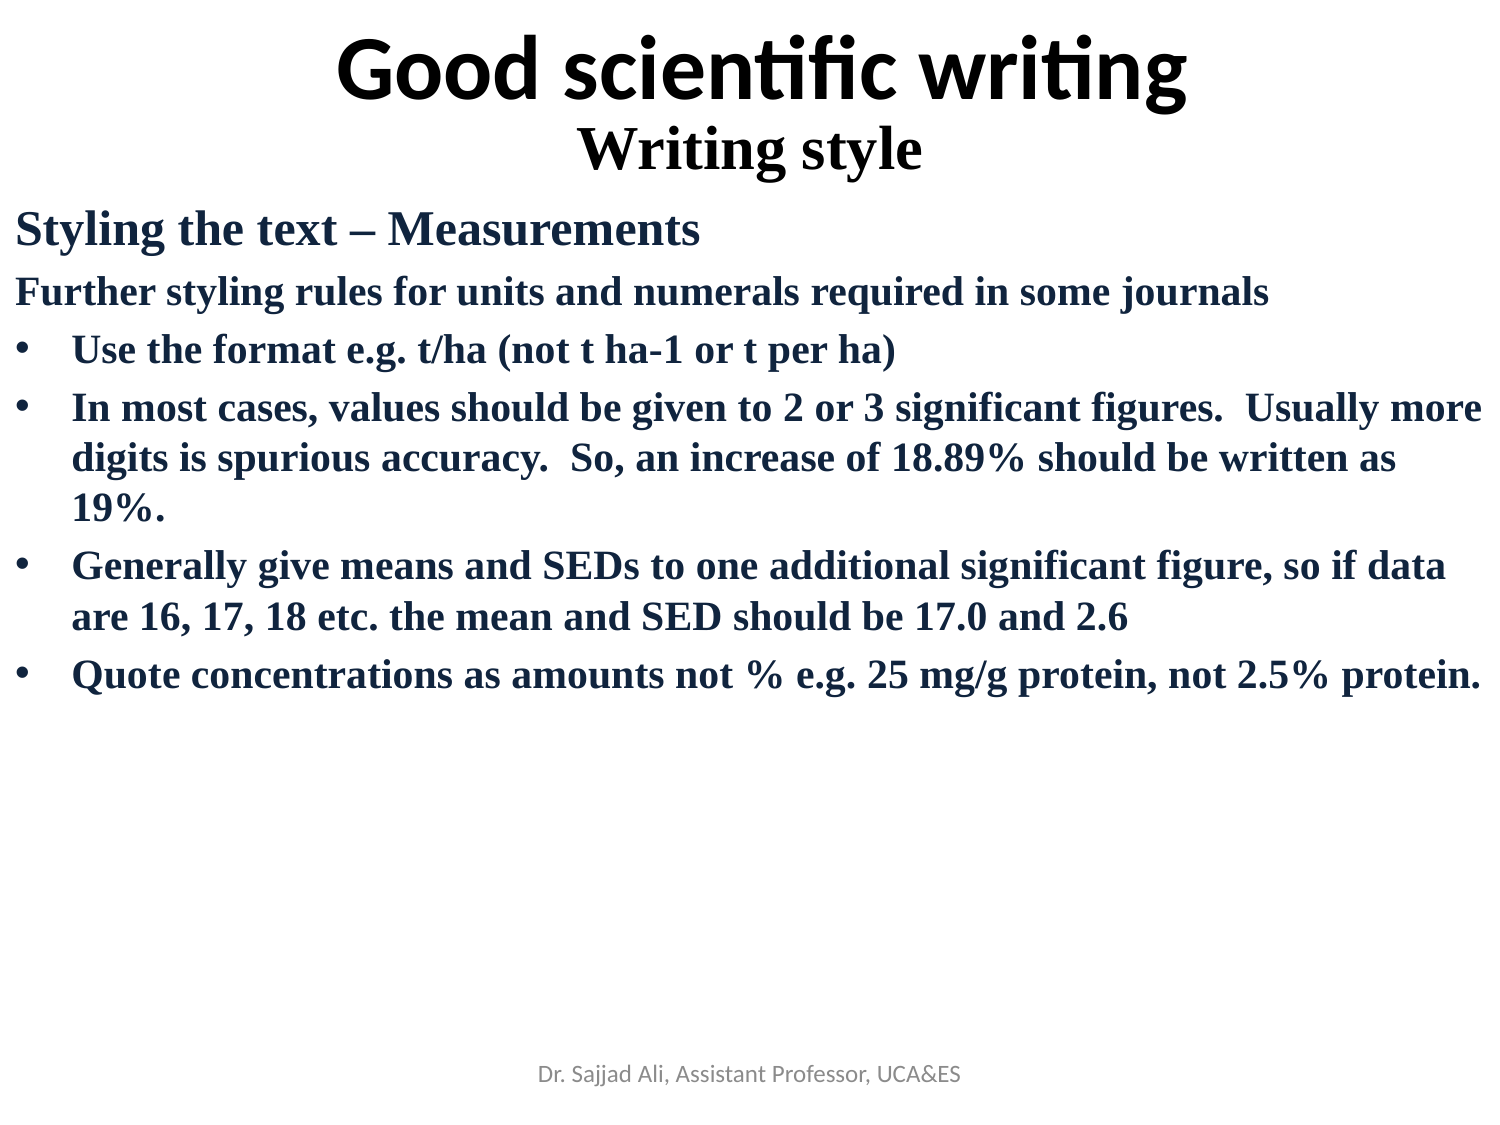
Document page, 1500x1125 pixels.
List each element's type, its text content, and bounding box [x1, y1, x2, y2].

text_box Writing style [561, 125, 939, 190]
footer Dr. Sajjad Ali, Assistant Professor, UCA&ES [512, 1042, 988, 1103]
text_box Good scientific writing [124, 0, 1400, 125]
subtitle Styling the text – Measurements Further styling rules for units and numerals required in some journals Use the format e.g. t/ha (not t ha-1 or t per ha) In most cases, values should be given to 2 or 3 significant figures. Usually more digits is spurious accuracy. So, an increase of 18.89% should be written as 19%. Generally give means and SEDs to one additional significant figure, so if data are 16, 17, 18 etc. the mean and SED should be 17.0 and 2.6 Quote concentrations as amounts not % e.g. 25 mg/g protein, not 2.5% protein. [0, 187, 1500, 1038]
